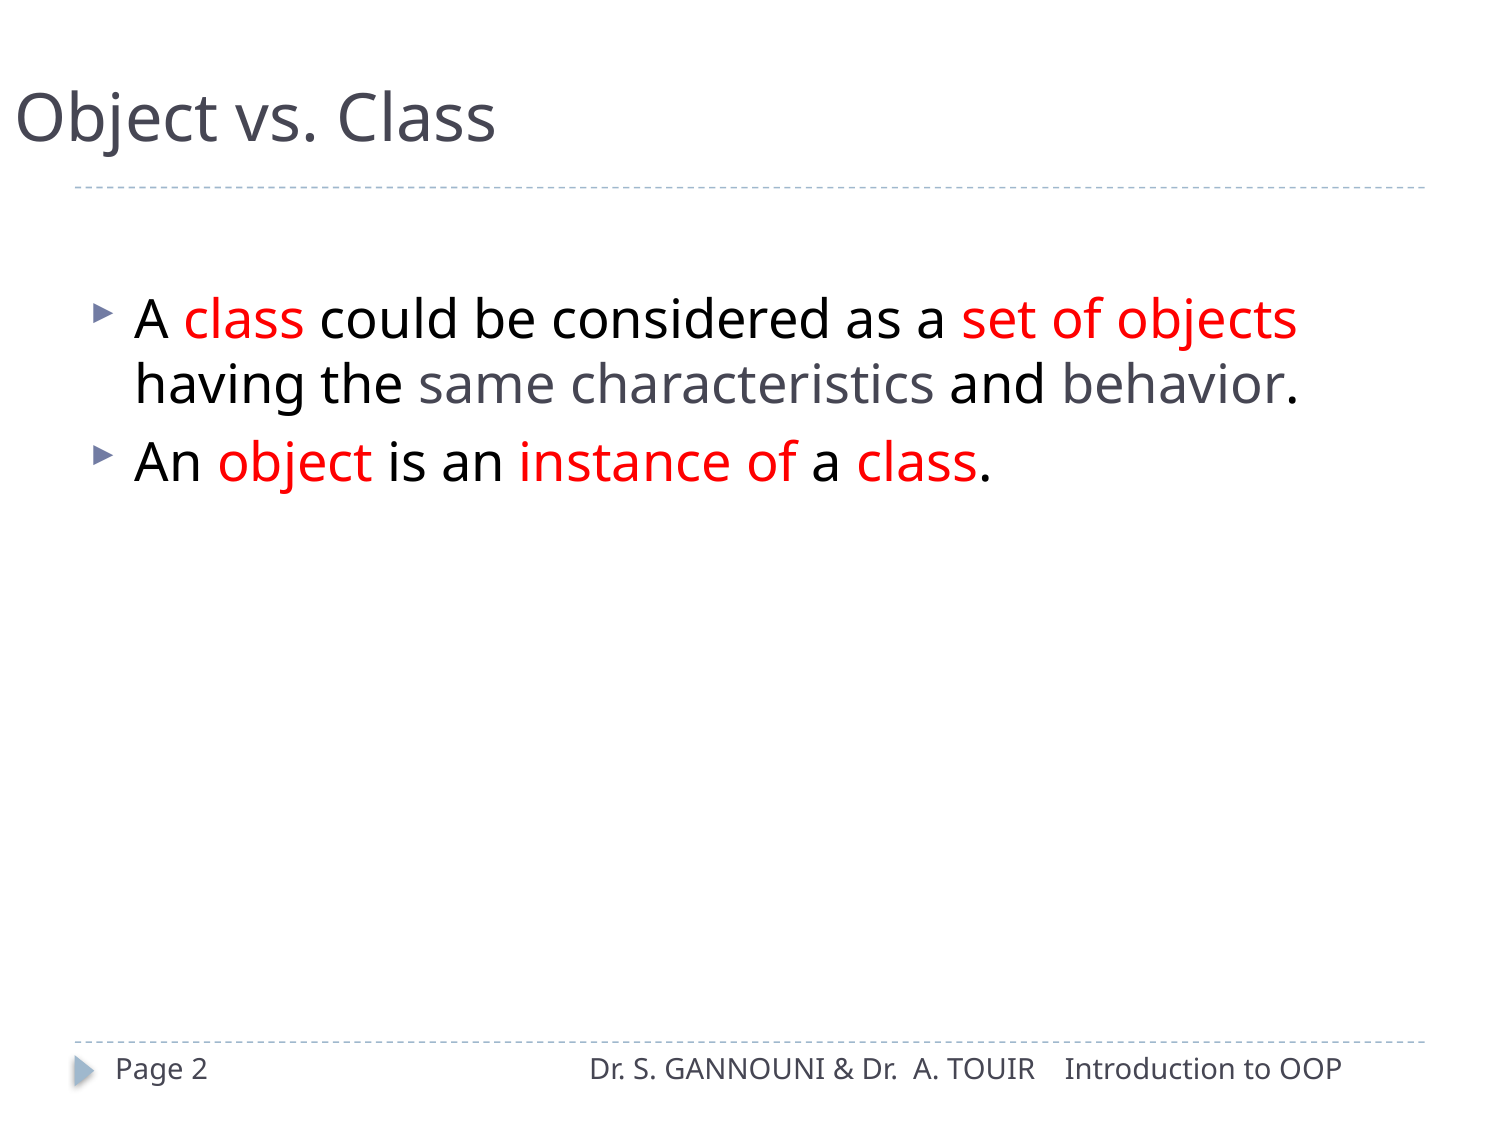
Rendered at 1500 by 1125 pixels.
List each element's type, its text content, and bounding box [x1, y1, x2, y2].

slide_number Page 2 [100, 1042, 426, 1103]
list A class could be considered as a set of objects having the same characteristics and behavior. An object is an instance of a class. [75, 200, 1425, 1010]
footer Dr. S. GANNOUNI & Dr. A. TOUIR [475, 1042, 1051, 1103]
title Object vs. Class [0, 24, 1475, 163]
slide_number Introduction to OOP [1051, 1042, 1426, 1103]
